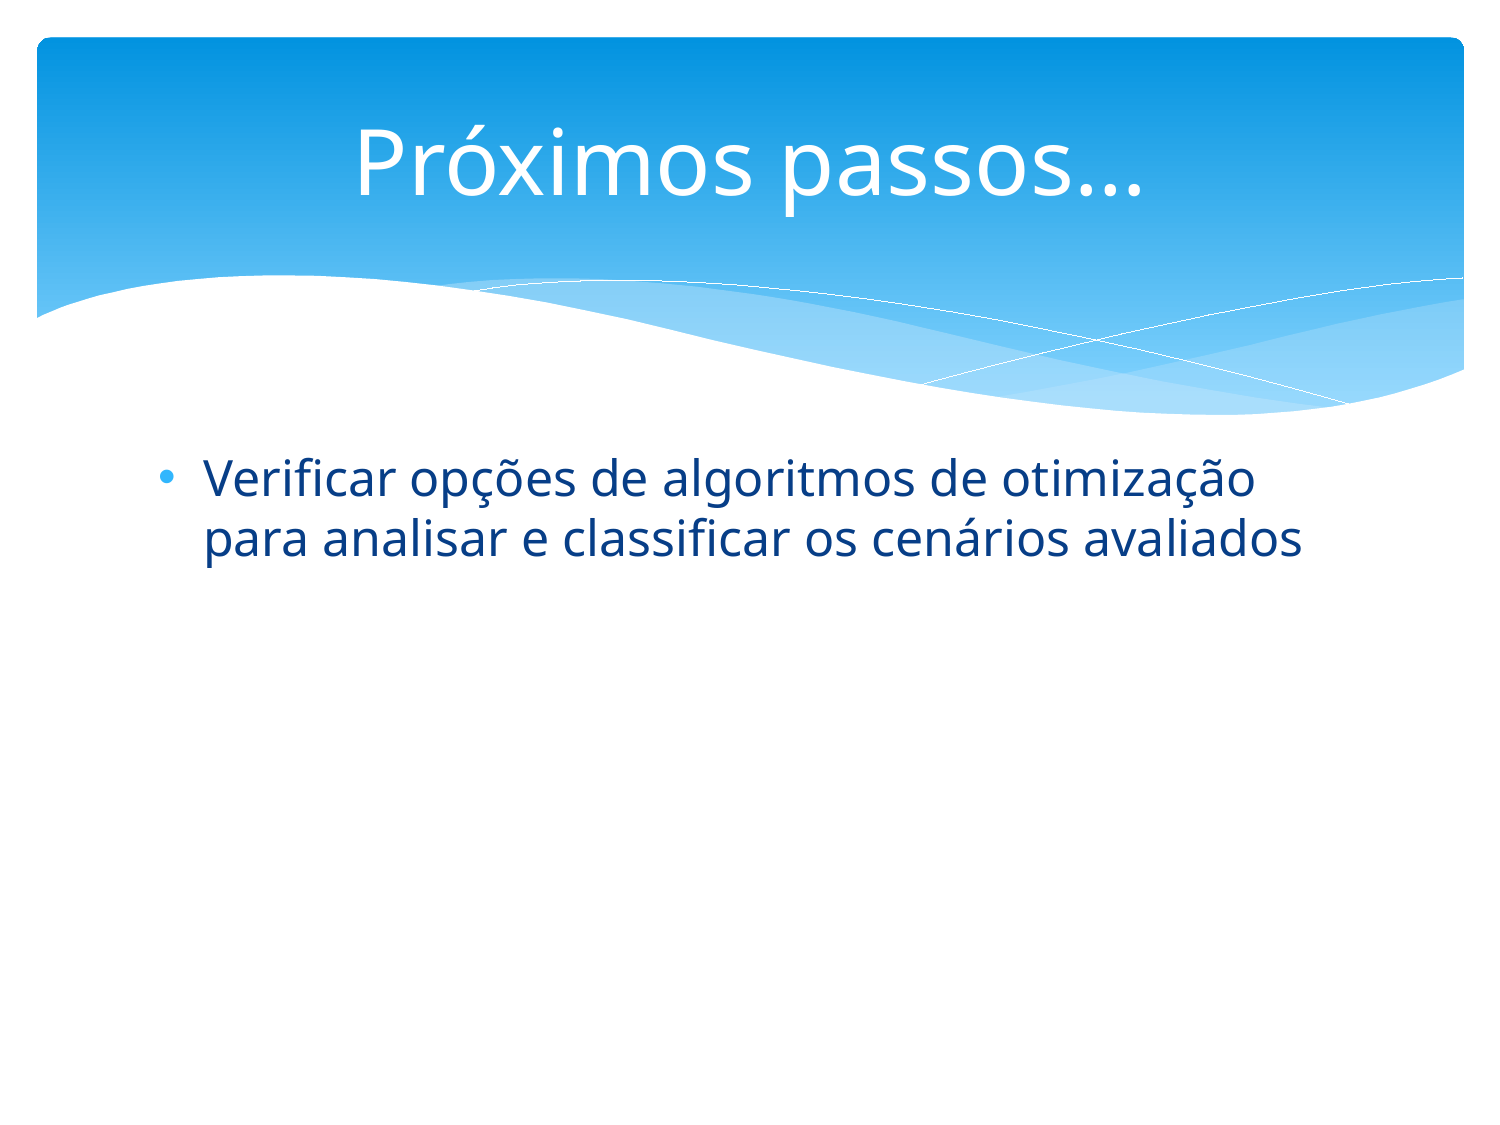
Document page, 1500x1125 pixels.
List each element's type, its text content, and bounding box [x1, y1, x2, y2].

list Verificar opções de algoritmos de otimização para analisar e classificar os cenários avaliados [143, 438, 1359, 1005]
title Próximos passos… [75, 55, 1425, 261]
